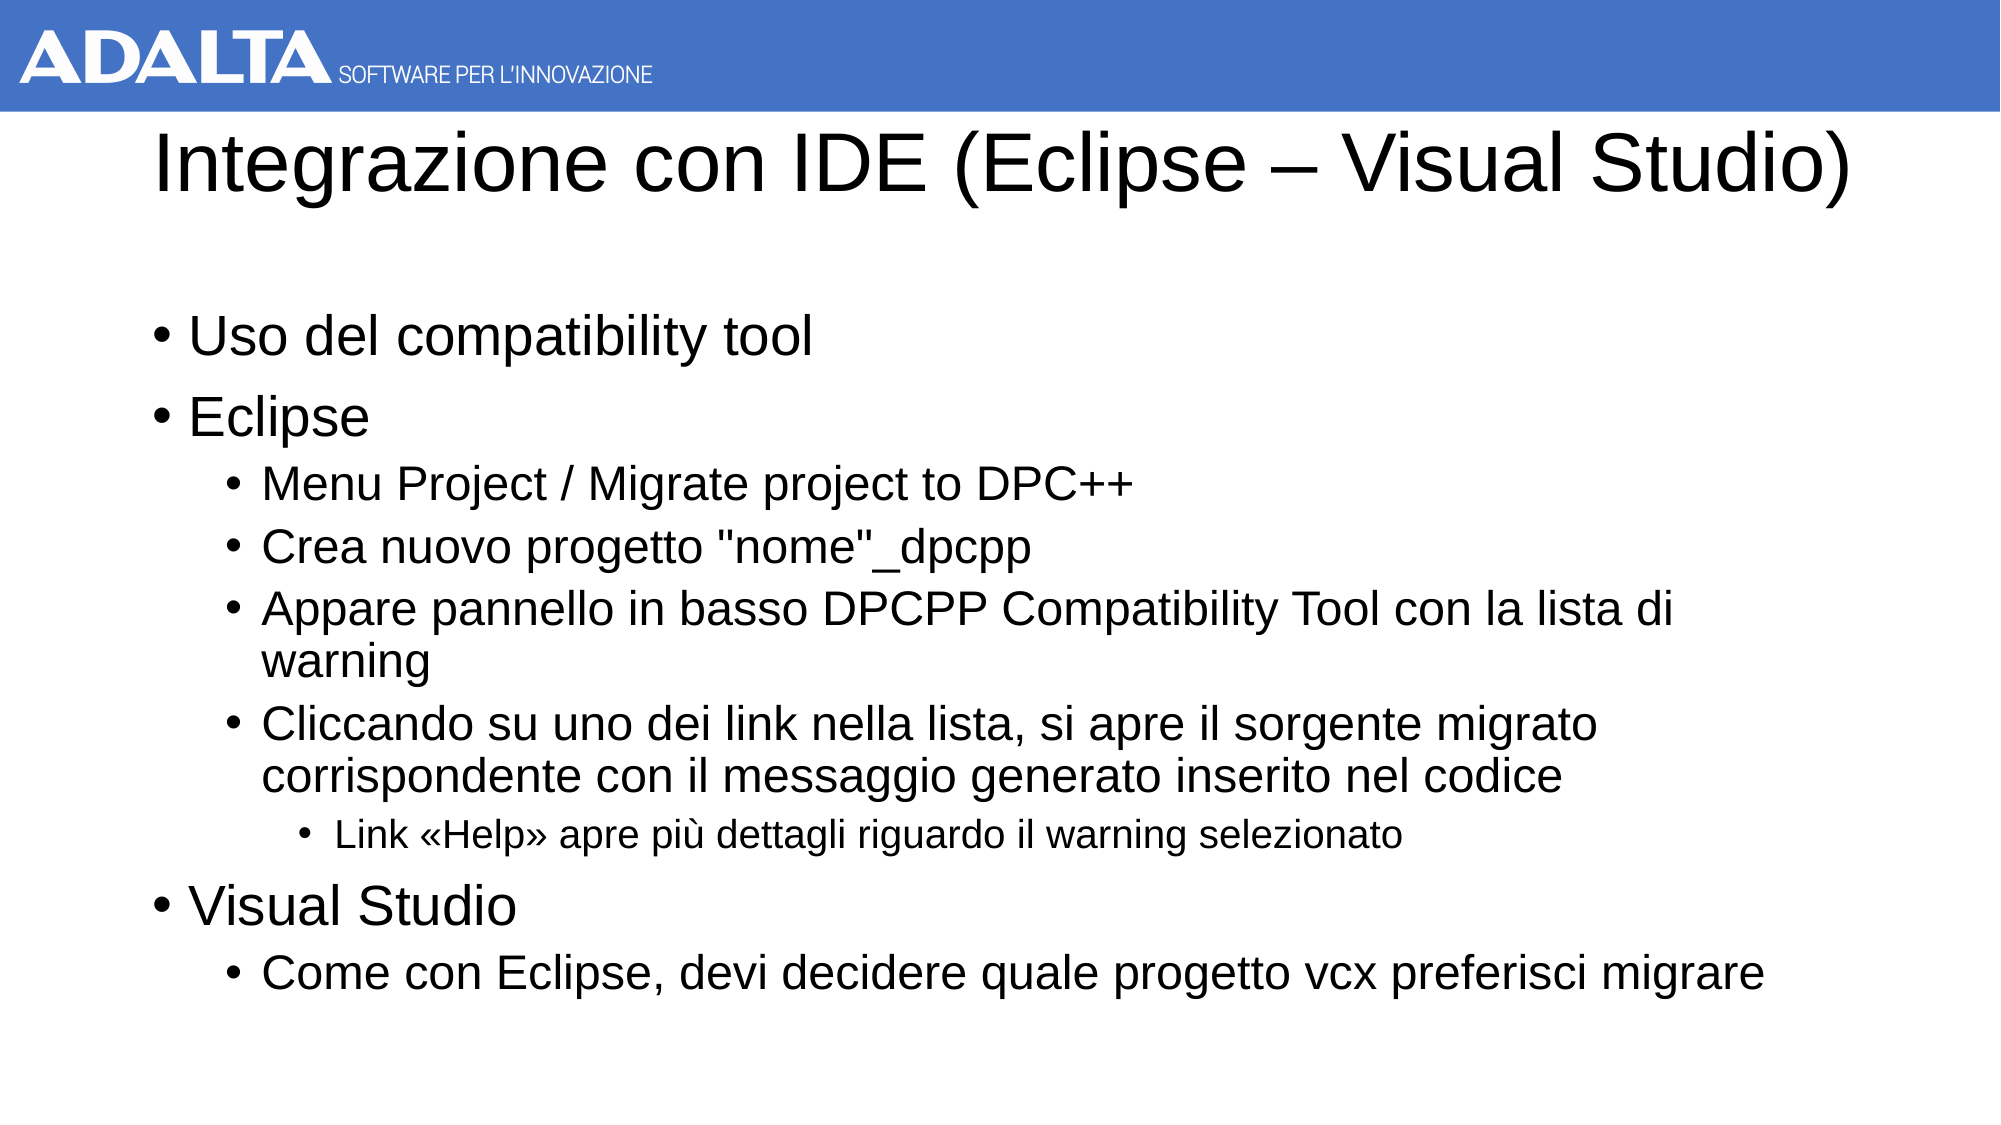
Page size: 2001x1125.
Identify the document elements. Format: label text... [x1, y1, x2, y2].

list Uso del compatibility tool Eclipse Menu Project / Migrate project to DPC++ Crea nuovo progetto "nome"_dpcpp Appare pannello in basso DPCPP Compatibility Tool con la lista di warning Cliccando su uno dei link nella lista, si apre il sorgente migrato corrispondente con il messaggio generato inserito nel codice Link «Help» apre più dettagli riguardo il warning selezionato Visual Studio Come con Eclipse, devi decidere quale progetto vcx preferisci migrare [137, 299, 1863, 1014]
picture [13, 23, 658, 88]
title Integrazione con IDE (Eclipse – Visual Studio) [137, 111, 1922, 278]
